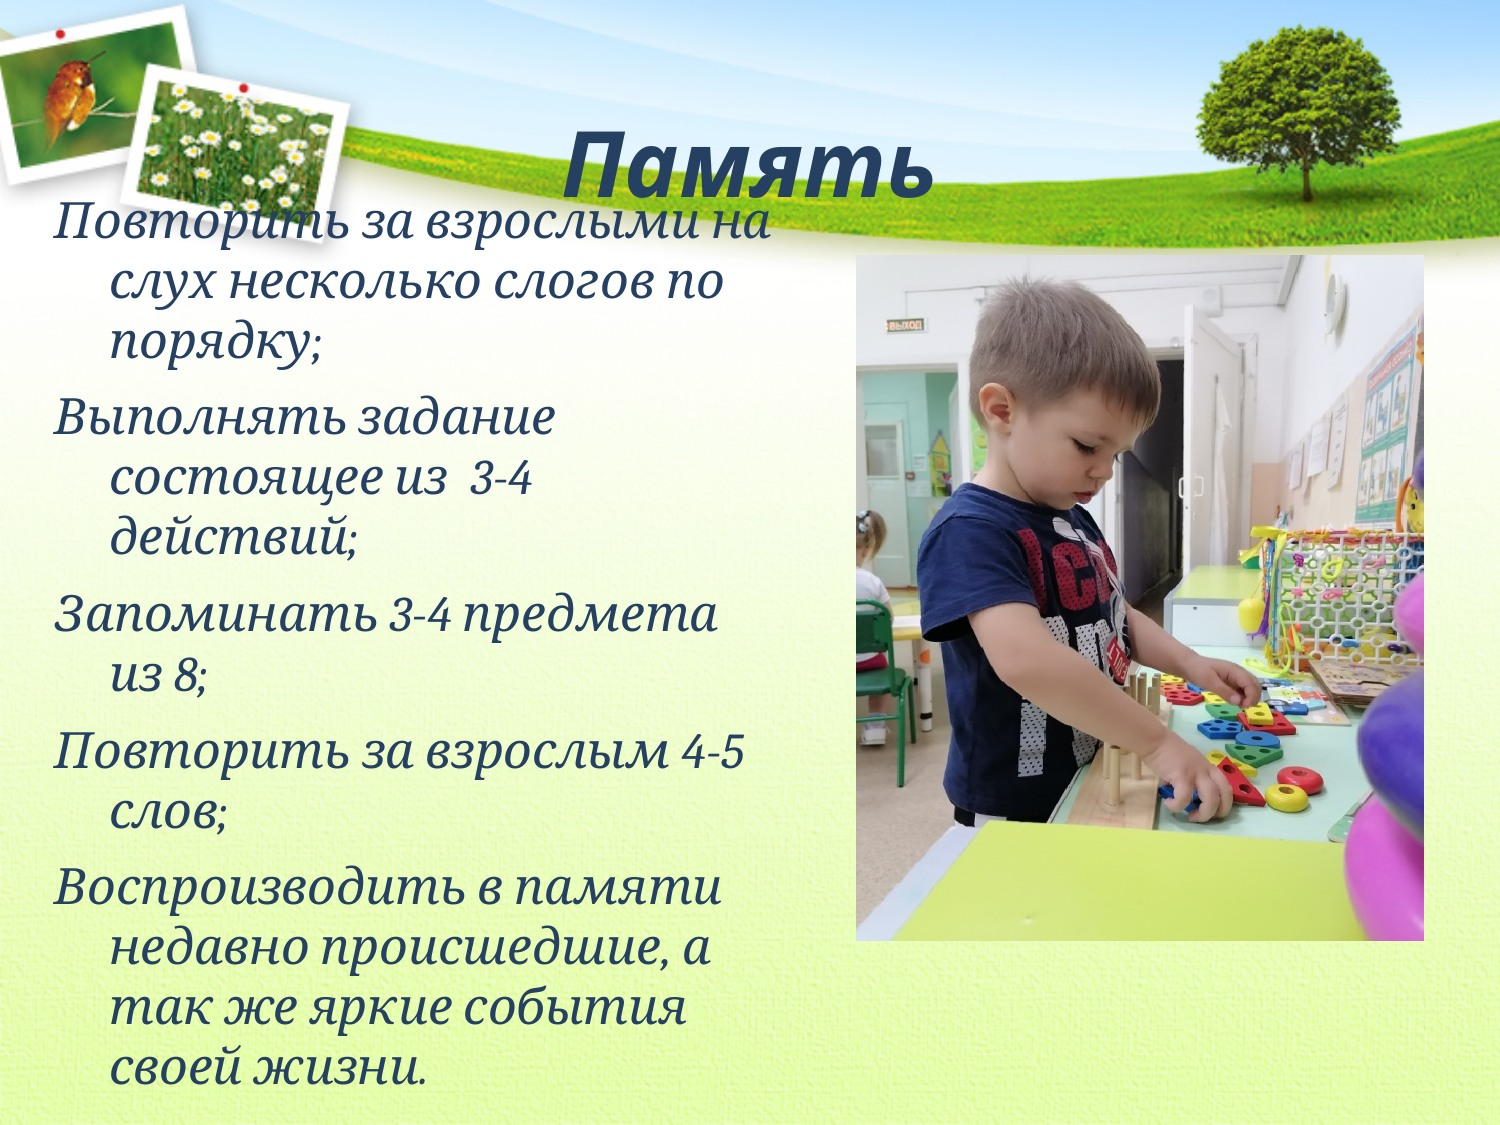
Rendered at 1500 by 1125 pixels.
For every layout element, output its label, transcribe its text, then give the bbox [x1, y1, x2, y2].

title Память [75, 42, 1425, 279]
picture [0, 0, 1500, 1125]
subtitle Повторить за взрослыми на слух несколько слогов по порядку; Выполнять задание состоящее из 3-4 действий; Запоминать 3-4 предмета из 8; Повторить за взрослым 4-5 слов; Воспроизводить в памяти недавно происшедшие, а так же яркие события своей жизни. [53, 66, 774, 1024]
